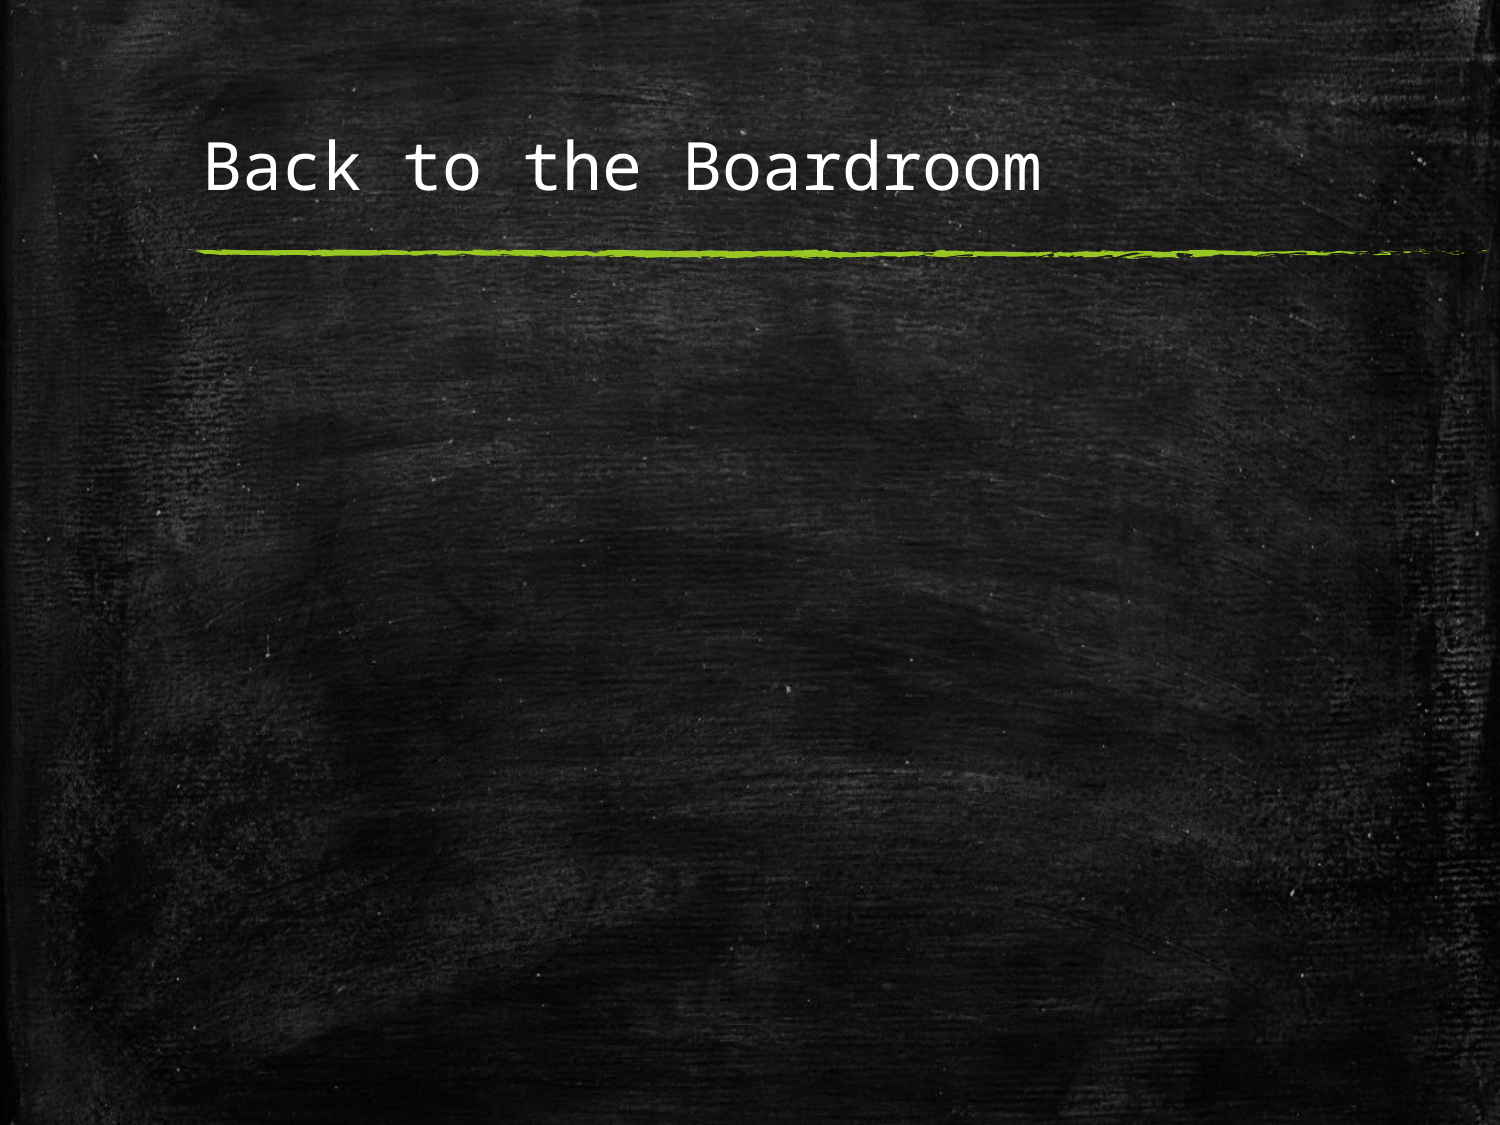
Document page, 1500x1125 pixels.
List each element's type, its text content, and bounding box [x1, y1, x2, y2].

title Back to the Boardroom [187, 45, 1313, 213]
